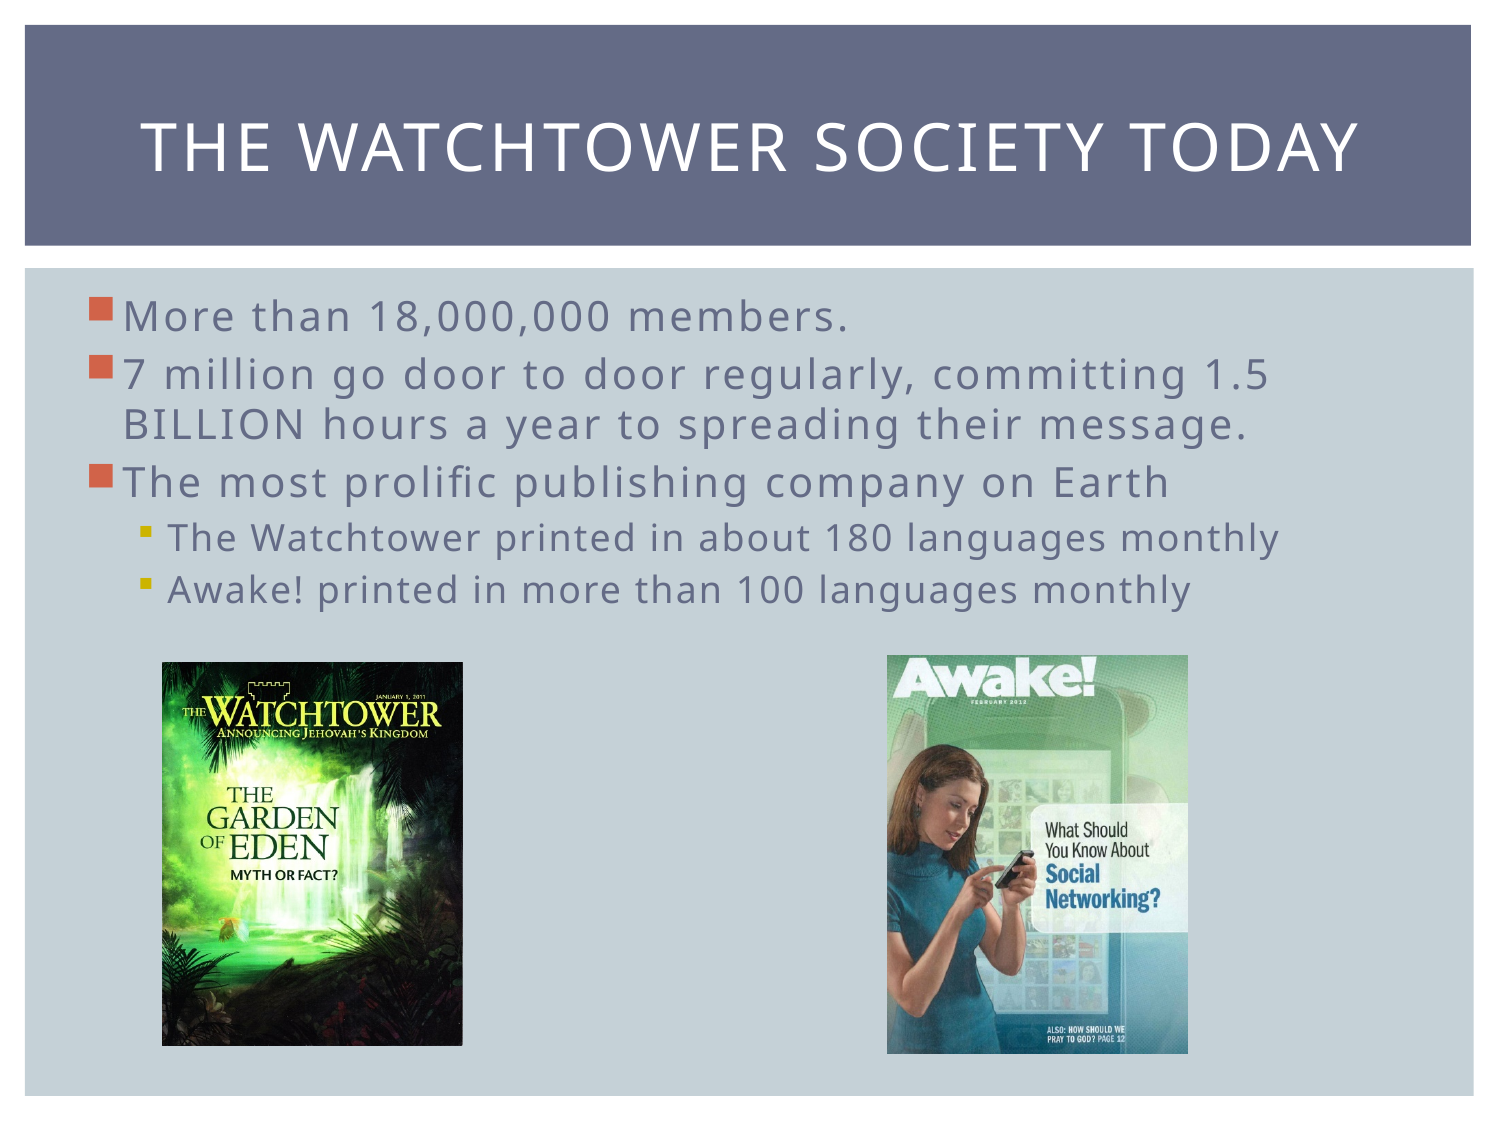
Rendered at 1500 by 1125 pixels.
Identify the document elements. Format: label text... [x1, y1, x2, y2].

list More than 18,000,000 members. 7 million go door to door regularly, committing 1.5 BILLION hours a year to spreading their message. The most prolific publishing company on Earth The Watchtower printed in about 180 languages monthly Awake! printed in more than 100 languages monthly [62, 281, 1442, 1005]
title The Watchtower Society today [62, 58, 1438, 232]
picture [162, 662, 463, 1046]
picture [887, 654, 1188, 1054]
